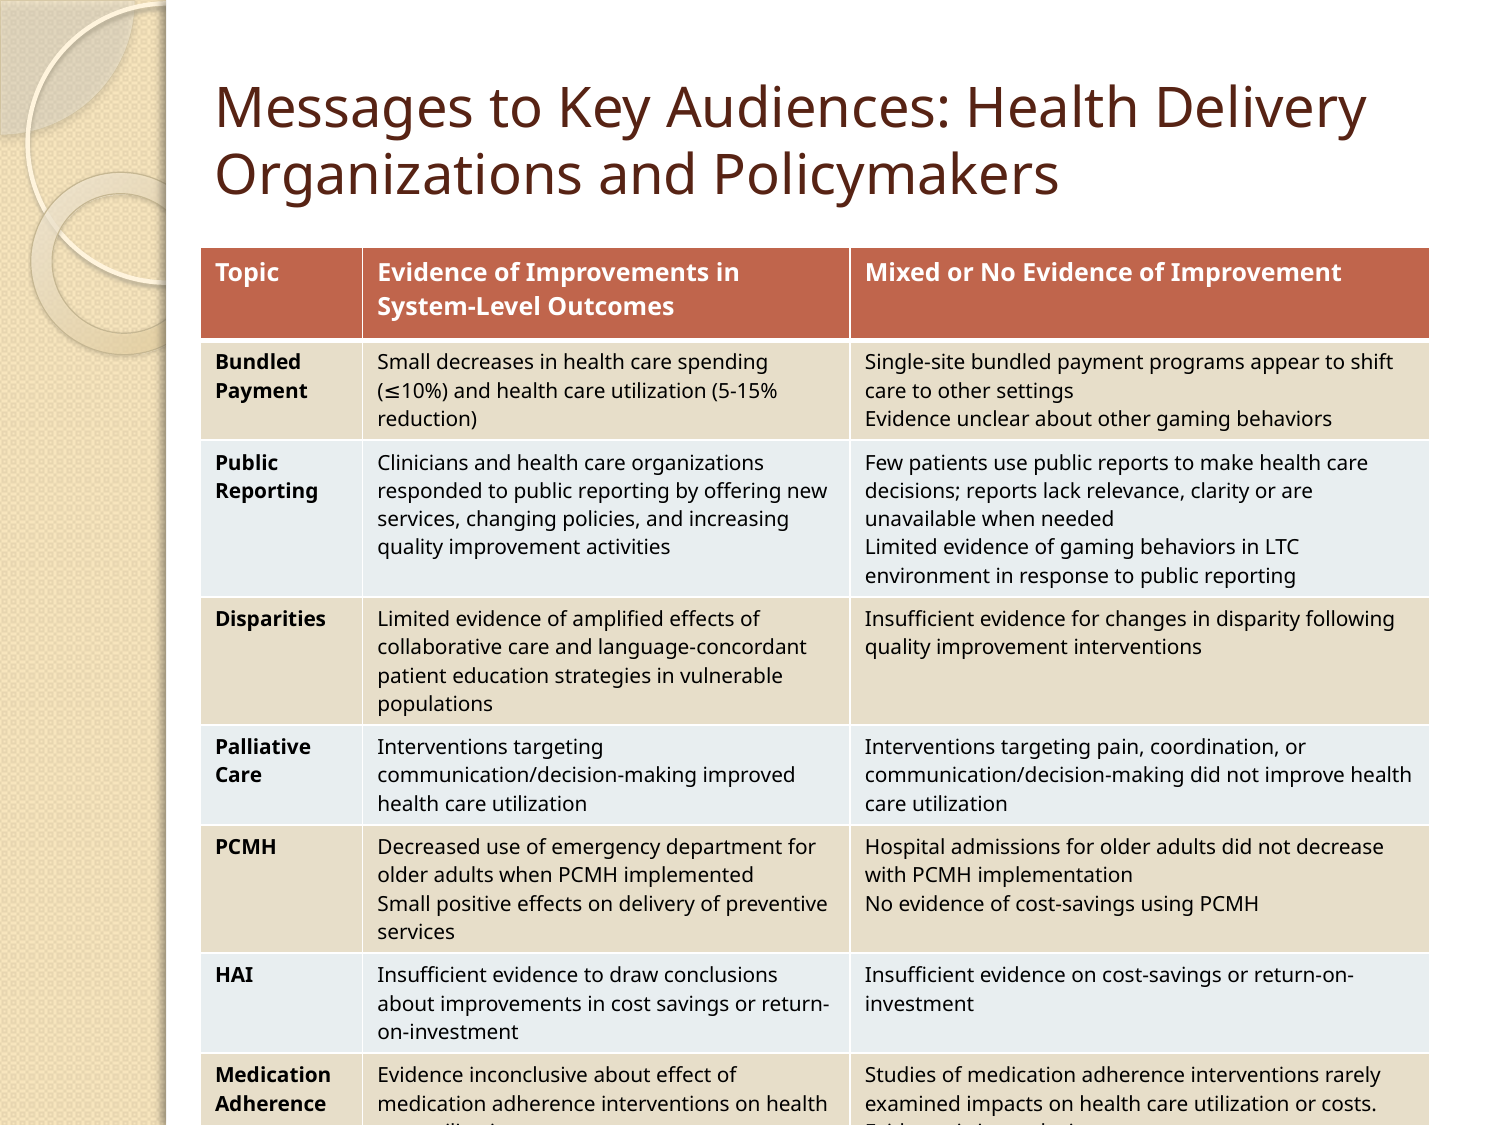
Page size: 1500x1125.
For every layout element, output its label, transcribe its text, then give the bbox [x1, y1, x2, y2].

table_cell Decreased use of emergency department for older adults when PCMH implemented Small positive effects on delivery of preventive services [363, 826, 849, 952]
table_header Topic [201, 248, 362, 338]
table_cell Insufficient evidence for changes in disparity following quality improvement interventions [851, 598, 1429, 724]
table_cell Insufficient evidence on cost-savings or return-on-investment [851, 954, 1429, 1052]
title Messages to Key Audiences: Health Delivery Organizations and Policymakers [200, 45, 1430, 233]
table_cell Evidence inconclusive about effect of medication adherence interventions on health care utilization or costs [363, 1054, 849, 1125]
table_cell Insufficient evidence to draw conclusions about improvements in cost savings or return-on-investment [363, 954, 849, 1052]
table_cell Single-site bundled payment programs appear to shift care to other settings Evidence unclear about other gaming behaviors [851, 343, 1429, 439]
table_cell PCMH [201, 826, 362, 952]
table_cell Studies of medication adherence interventions rarely examined impacts on health care utilization or costs. Evidence is inconclusive [851, 1054, 1429, 1125]
table_cell Limited evidence of amplified effects of collaborative care and language-concordant patient education strategies in vulnerable populations [363, 598, 849, 724]
table_cell Medication Adherence [201, 1054, 362, 1125]
table_cell Interventions targeting communication/decision-making improved health care utilization [363, 726, 849, 824]
table_cell Public Reporting [201, 441, 362, 596]
table_cell Few patients use public reports to make health care decisions; reports lack relevance, clarity or are unavailable when needed Limited evidence of gaming behaviors in LTC environment in response to public reporting [851, 441, 1429, 596]
table_cell Small decreases in health care spending (≤10%) and health care utilization (5-15% reduction) [363, 343, 849, 439]
table_header Mixed or No Evidence of Improvement [851, 248, 1429, 338]
table_header Evidence of Improvements in System-Level Outcomes [363, 248, 849, 338]
table_cell Palliative Care [201, 726, 362, 824]
table_cell Clinicians and health care organizations responded to public reporting by offering new services, changing policies, and increasing quality improvement activities [363, 441, 849, 596]
table_cell Disparities [201, 598, 362, 724]
table_cell HAI [201, 954, 362, 1052]
table_cell Interventions targeting pain, coordination, or communication/decision-making did not improve health care utilization [851, 726, 1429, 824]
table_cell Hospital admissions for older adults did not decrease with PCMH implementation No evidence of cost-savings using PCMH [851, 826, 1429, 952]
table_cell Bundled Payment [201, 343, 362, 439]
